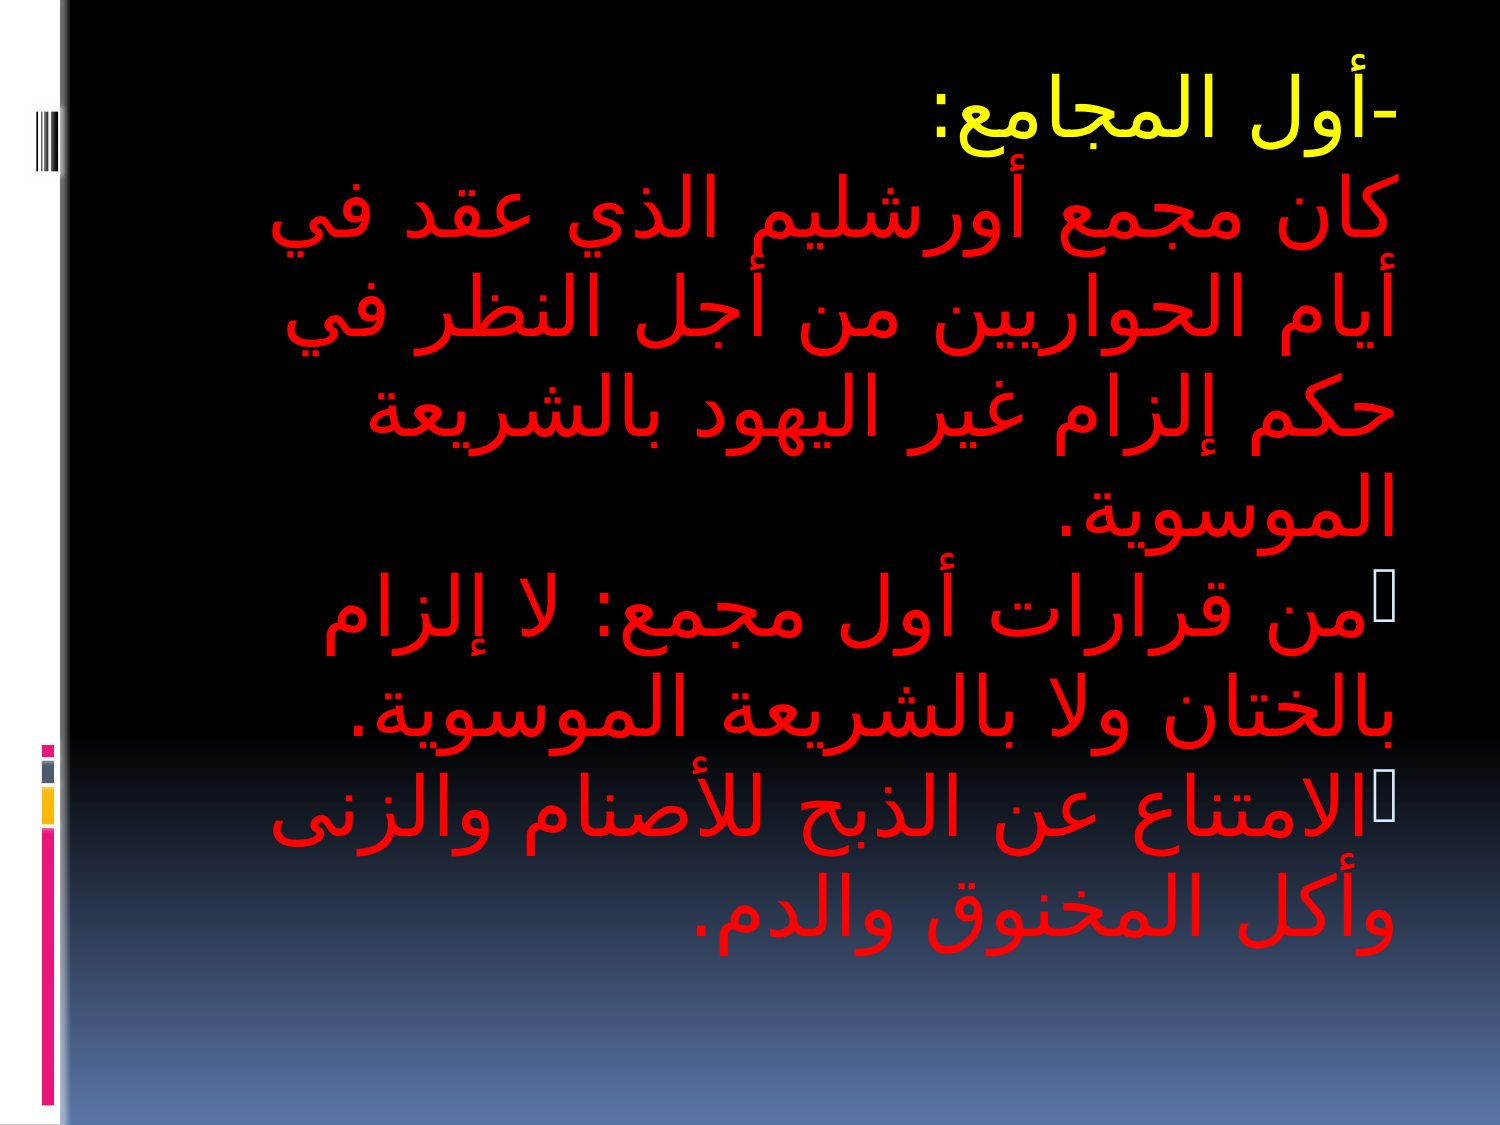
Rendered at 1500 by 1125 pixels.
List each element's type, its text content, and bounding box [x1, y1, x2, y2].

subtitle -أول المجامع: كان مجمع أورشليم الذي عقد في أيام الحواريين من أجل النظر في حكم إلزام غير اليهود بالشريعة الموسوية. من قرارات أول مجمع: لا إلزام بالختان ولا بالشريعة الموسوية. الامتناع عن الذبح للأصنام والزنى وأكل المخنوق والدم. [140, 128, 1416, 961]
